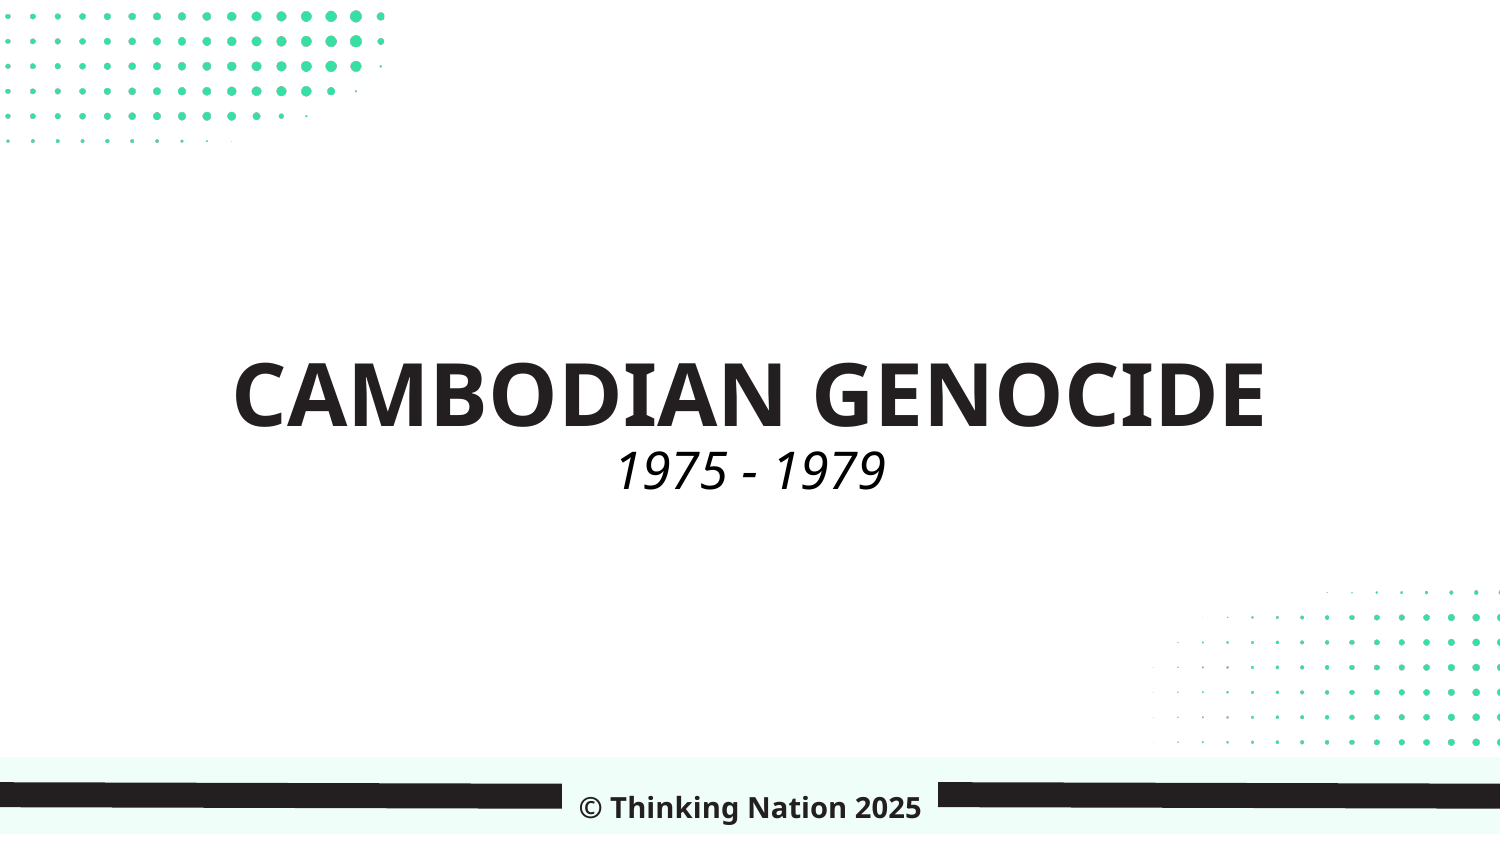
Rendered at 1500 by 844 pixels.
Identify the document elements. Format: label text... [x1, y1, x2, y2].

text_box CAMBODIAN GENOCIDE [209, 296, 1291, 444]
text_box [0, 756, 1500, 835]
text_box 1975 - 1979 [146, 437, 1353, 501]
text_box [1128, 590, 1500, 755]
text_box [0, 0, 385, 144]
